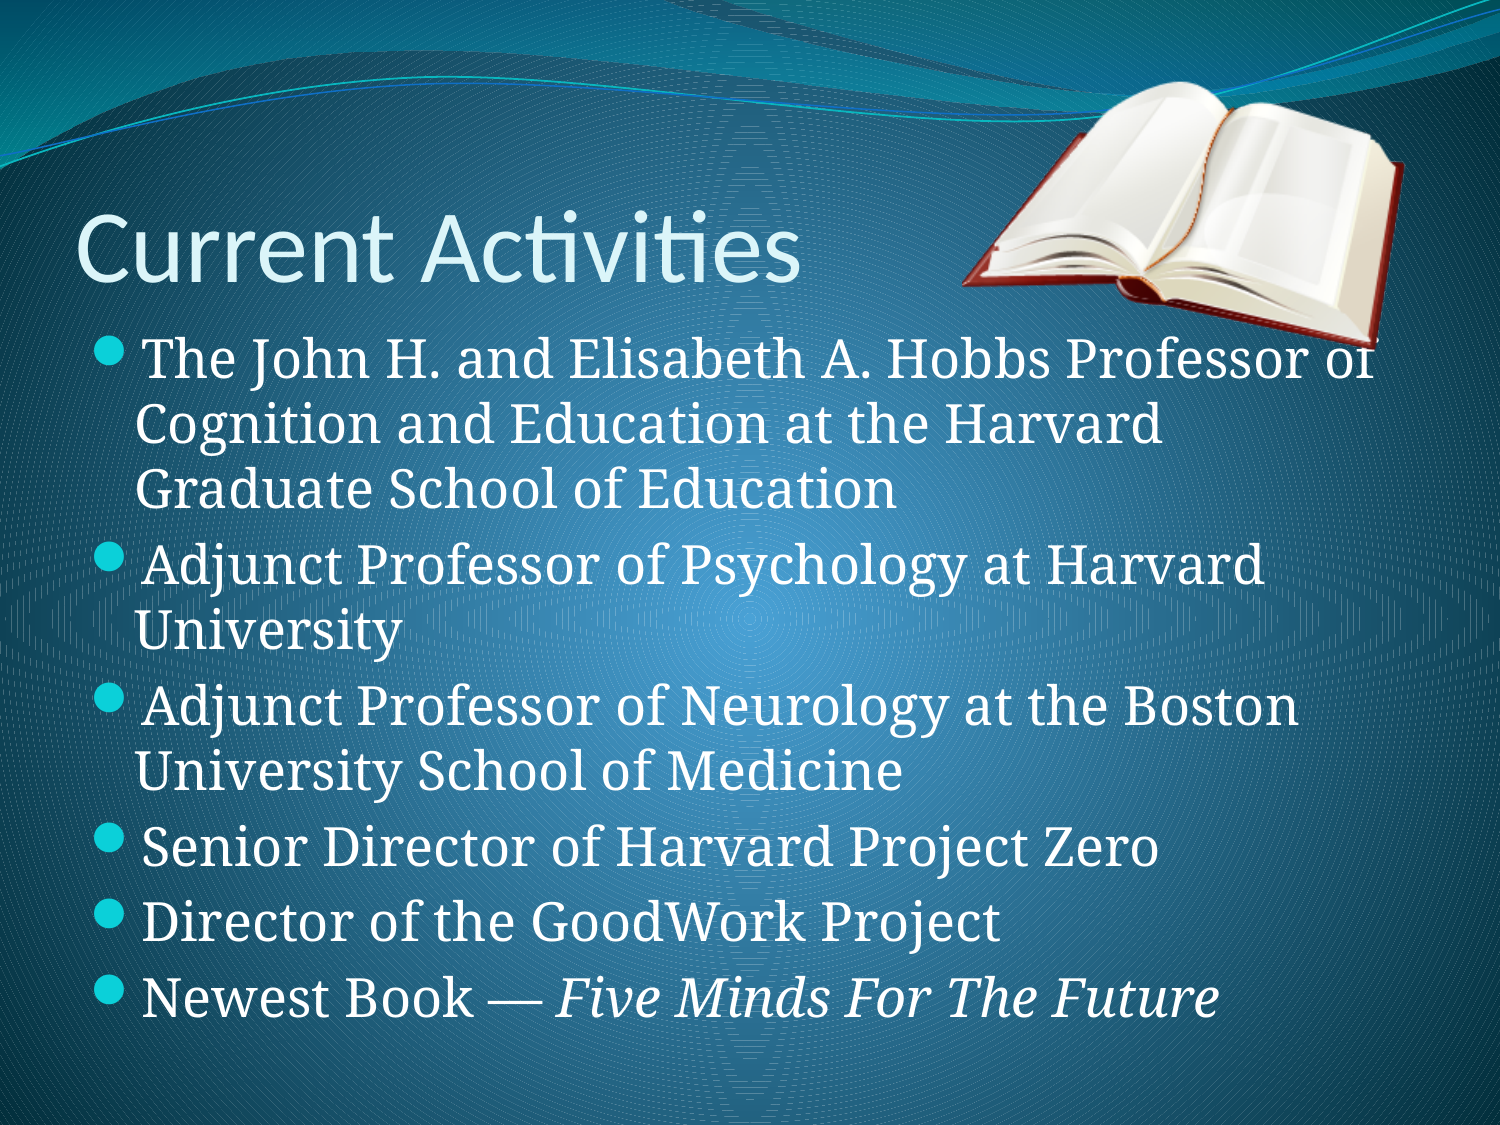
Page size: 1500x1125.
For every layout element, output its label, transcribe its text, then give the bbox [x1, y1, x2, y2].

title Current Activities [75, 115, 955, 303]
picture [962, 0, 1413, 426]
title Current Activities [1419, 115, 1425, 303]
list The John H. and Elisabeth A. Hobbs Professor of Cognition and Education at the Harvard Graduate School of Education Adjunct Professor of Psychology at Harvard University Adjunct Professor of Neurology at the Boston University School of Medicine Senior Director of Harvard Project Zero Director of the GoodWork Project Newest Book — Five Minds For The Future [75, 317, 1425, 1038]
